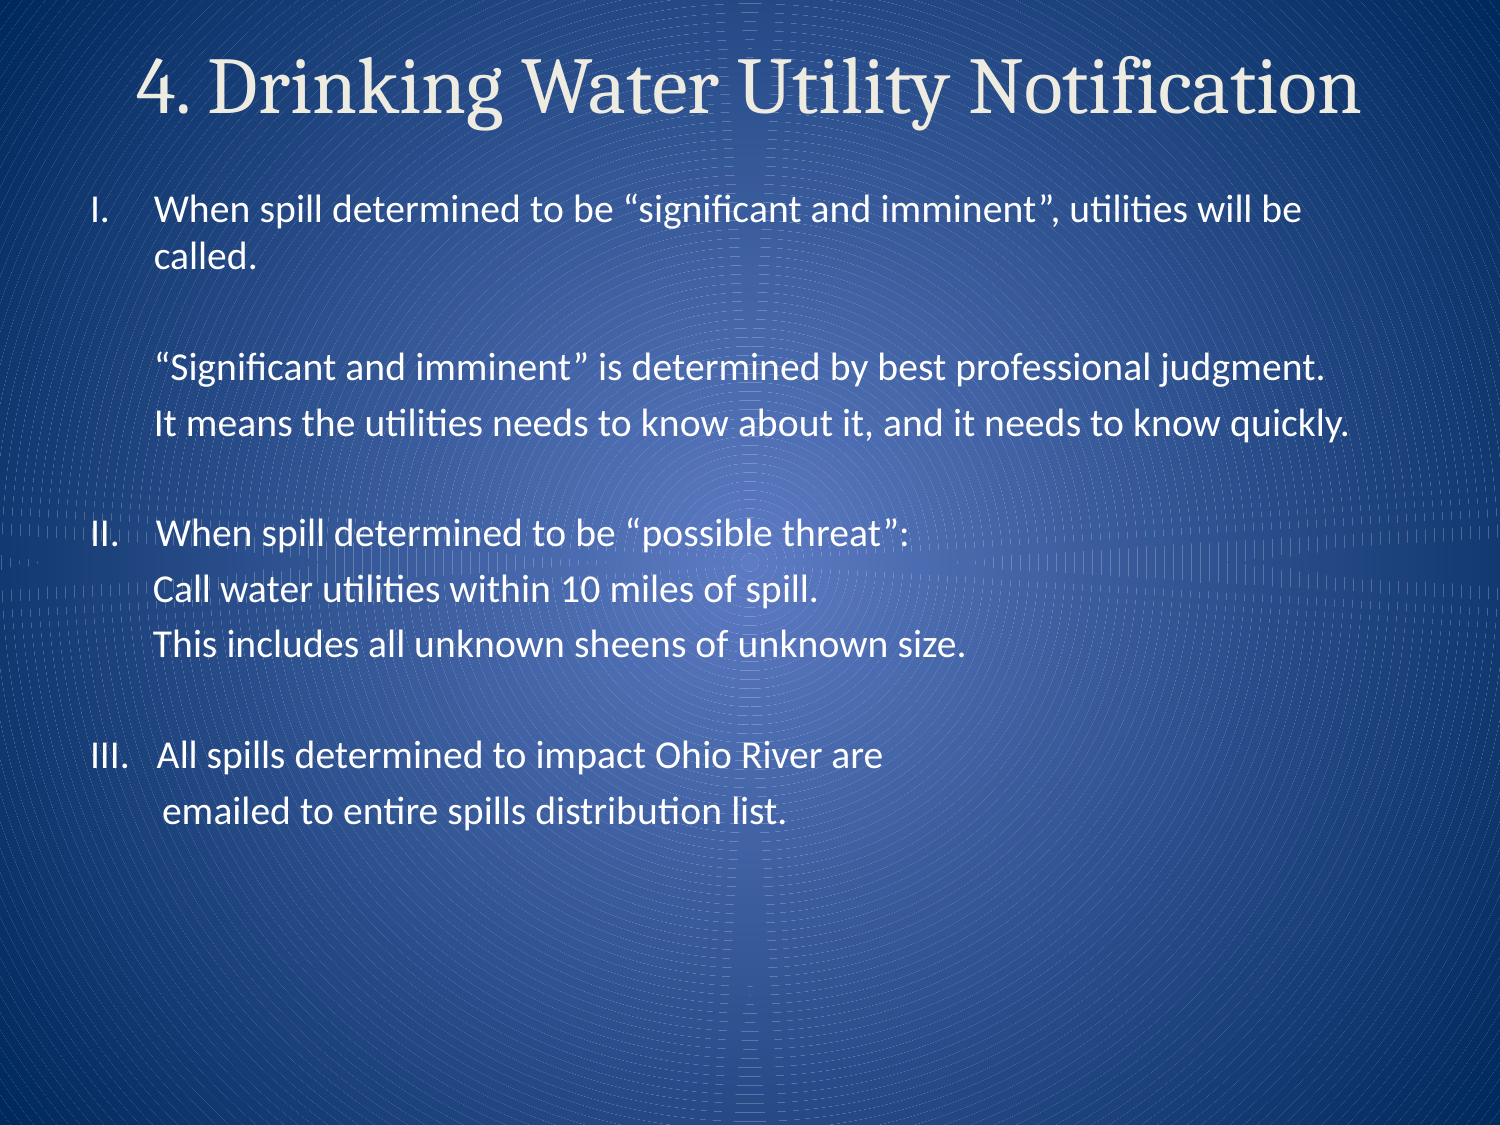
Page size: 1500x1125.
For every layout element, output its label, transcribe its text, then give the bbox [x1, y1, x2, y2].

list When spill determined to be “significant and imminent”, utilities will be called. “Significant and imminent” is determined by best professional judgment. It means the utilities needs to know about it, and it needs to know quickly. II. When spill determined to be “possible threat”: Call water utilities within 10 miles of spill. This includes all unknown sheens of unknown size. III. All spills determined to impact Ohio River are emailed to entire spills distribution list. [75, 174, 1425, 1125]
title 4. Drinking Water Utility Notification [75, 0, 1425, 174]
